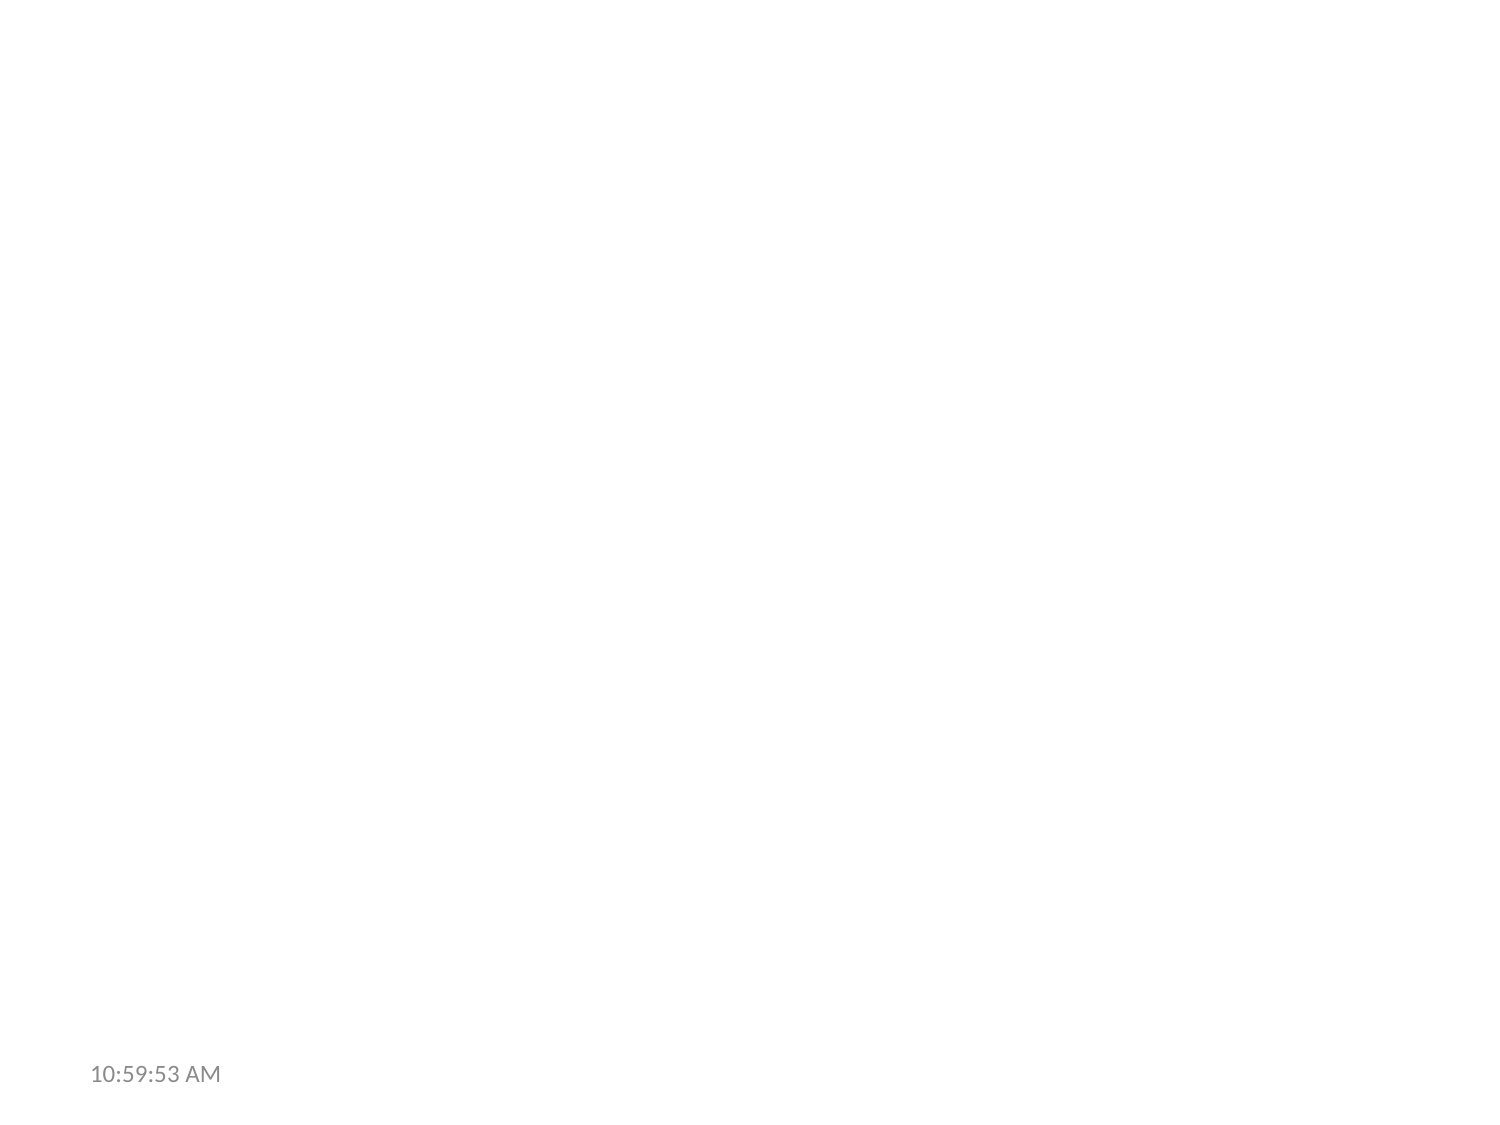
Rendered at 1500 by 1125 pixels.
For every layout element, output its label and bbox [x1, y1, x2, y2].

slide_number [75, 1042, 425, 1103]
